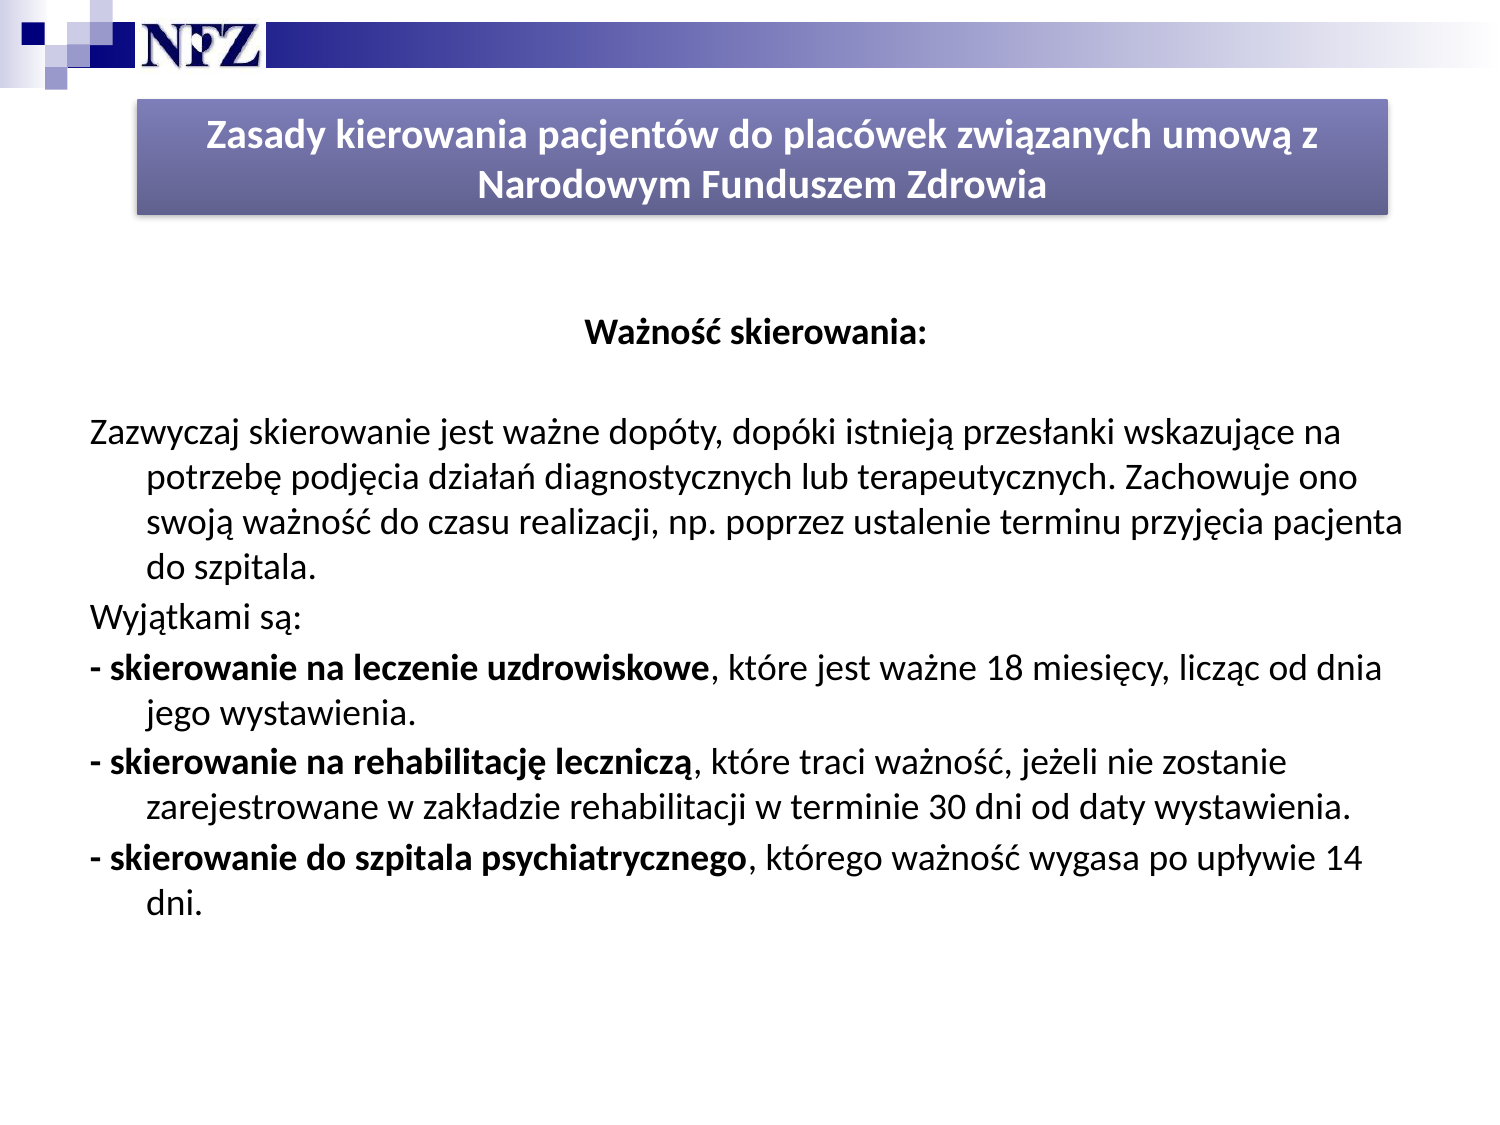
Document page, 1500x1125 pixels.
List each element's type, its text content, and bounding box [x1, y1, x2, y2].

text_box Ważność skierowania: Zazwyczaj skierowanie jest ważne dopóty, dopóki istnieją przesłanki wskazujące na potrzebę podjęcia działań diagnostycznych lub terapeutycznych. Zachowuje ono swoją ważność do czasu realizacji, np. poprzez ustalenie terminu przyjęcia pacjenta do szpitala. Wyjątkami są: - skierowanie na leczenie uzdrowiskowe, które jest ważne 18 miesięcy, licząc od dnia jego wystawienia. - skierowanie na rehabilitację leczniczą, które traci ważność, jeżeli nie zostanie zarejestrowane w zakładzie rehabilitacji w terminie 30 dni od daty wystawienia. - skierowanie do szpitala psychiatrycznego, którego ważność wygasa po upływie 14 dni. [74, 299, 1438, 930]
text_box Zasady kierowania pacjentów do placówek związanych umową z Narodowym Funduszem Zdrowia [137, 99, 1388, 215]
picture [135, 18, 266, 74]
